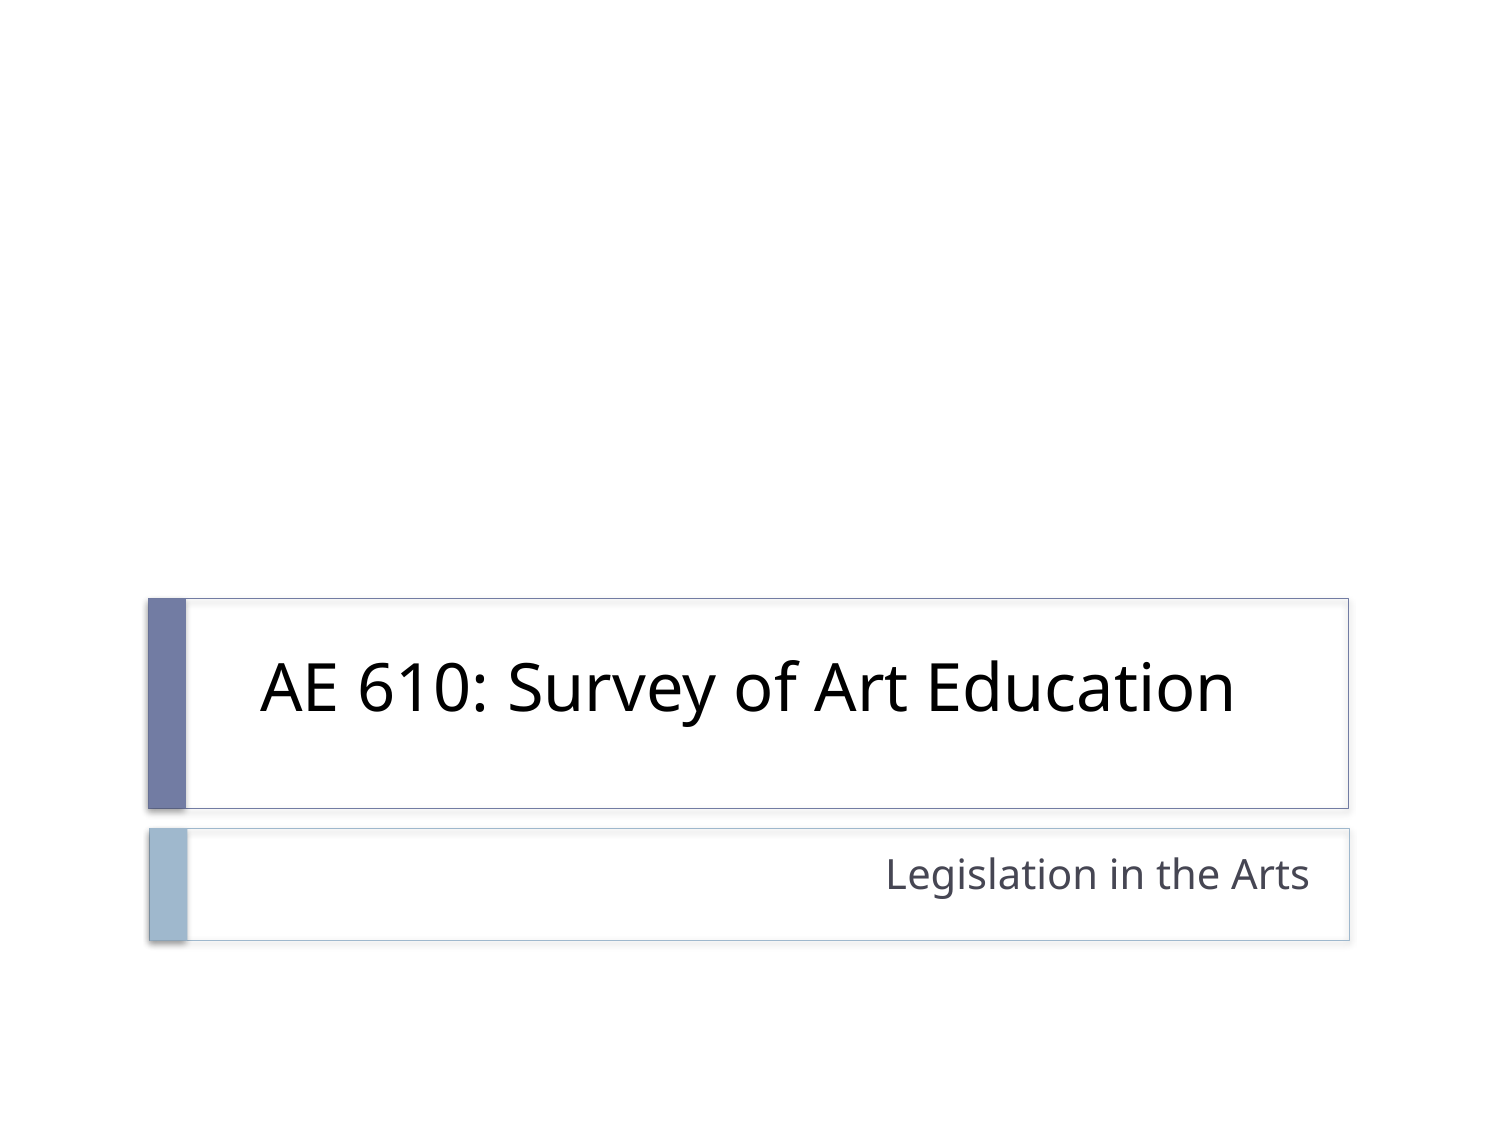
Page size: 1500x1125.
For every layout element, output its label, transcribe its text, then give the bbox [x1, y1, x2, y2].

subtitle Legislation in the Arts [200, 840, 1325, 929]
title AE 610: Survey of Art Education [200, 637, 1325, 800]
